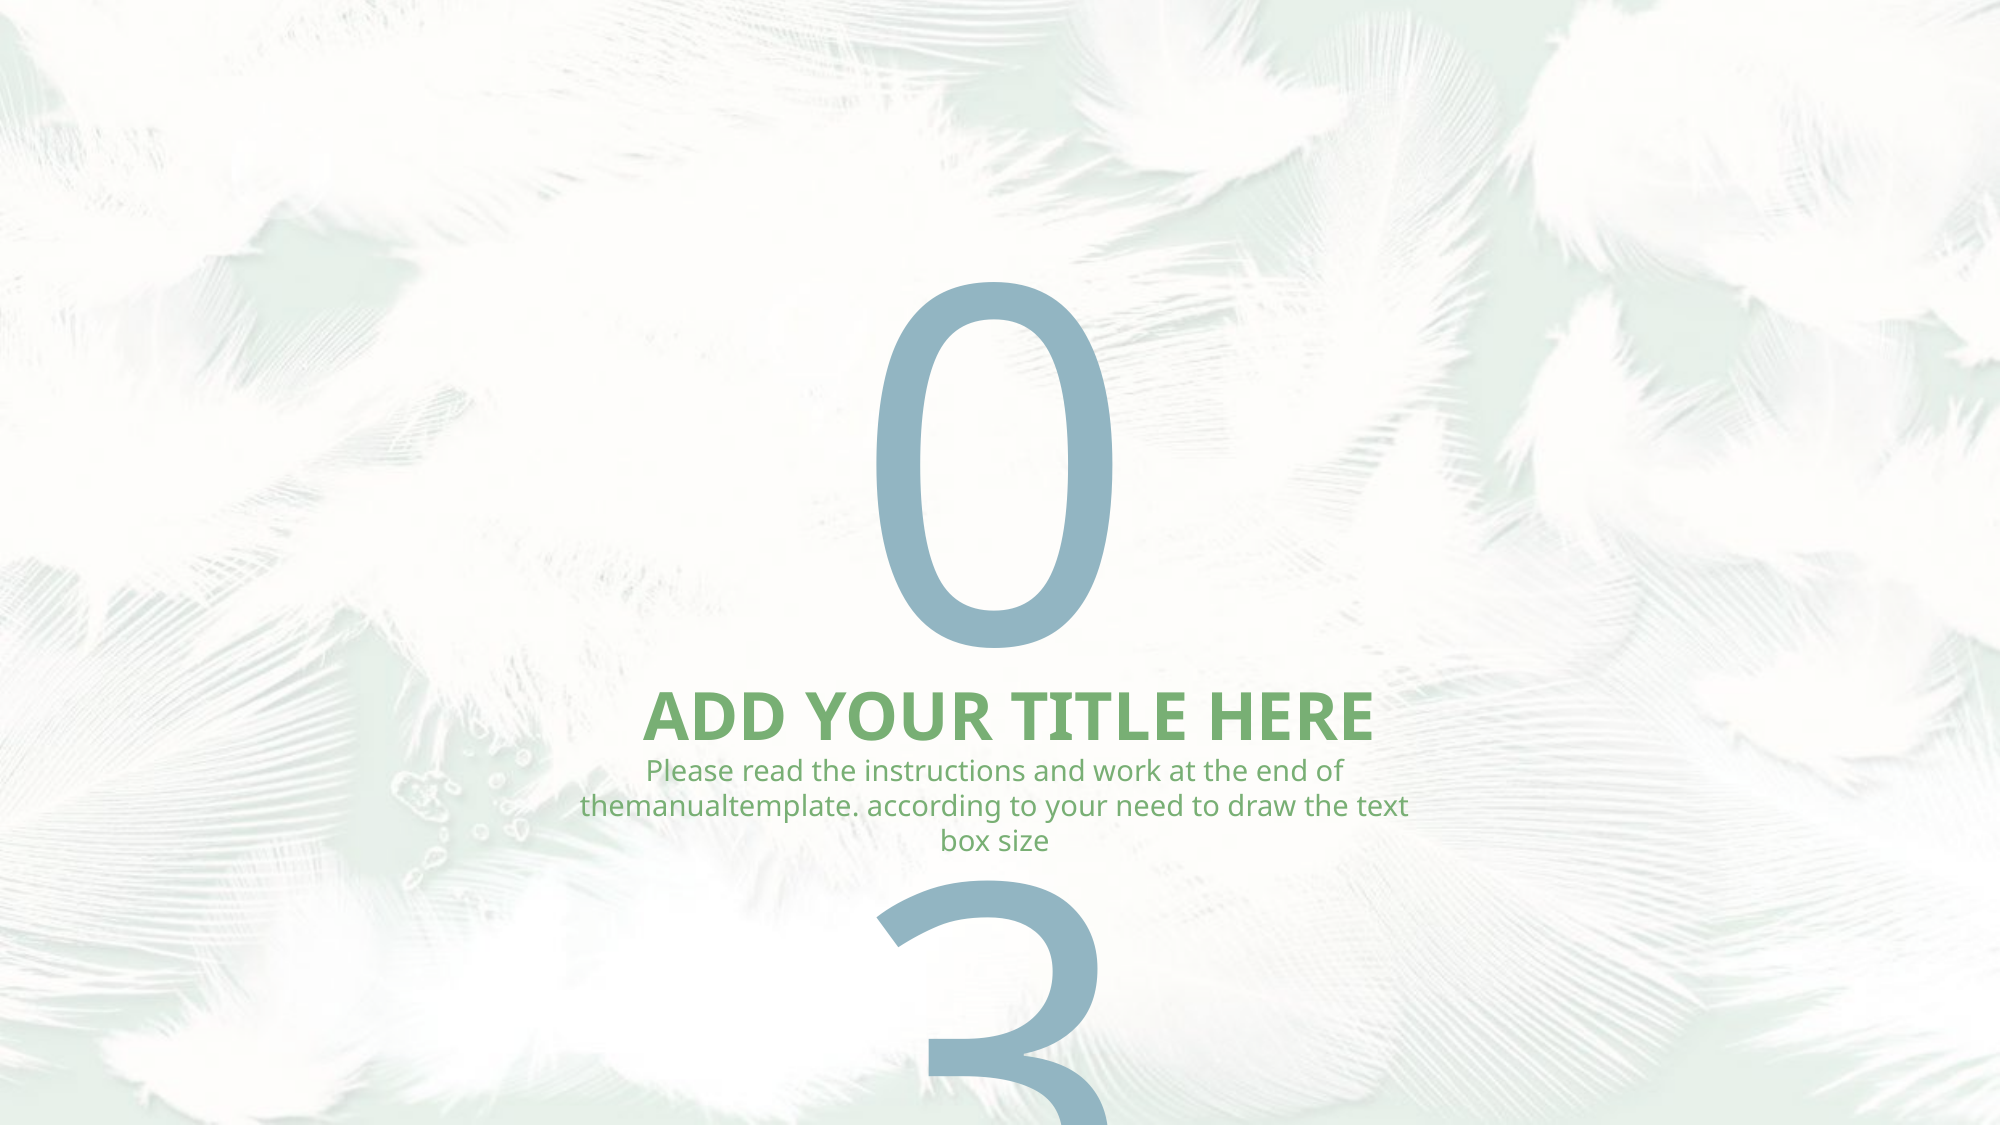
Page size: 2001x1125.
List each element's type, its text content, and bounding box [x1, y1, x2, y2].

text_box 03 [734, 859, 1256, 1125]
text_box 03 [734, 138, 1256, 666]
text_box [579, 666, 1411, 859]
text_box 39% [0, 0, 2000, 1125]
